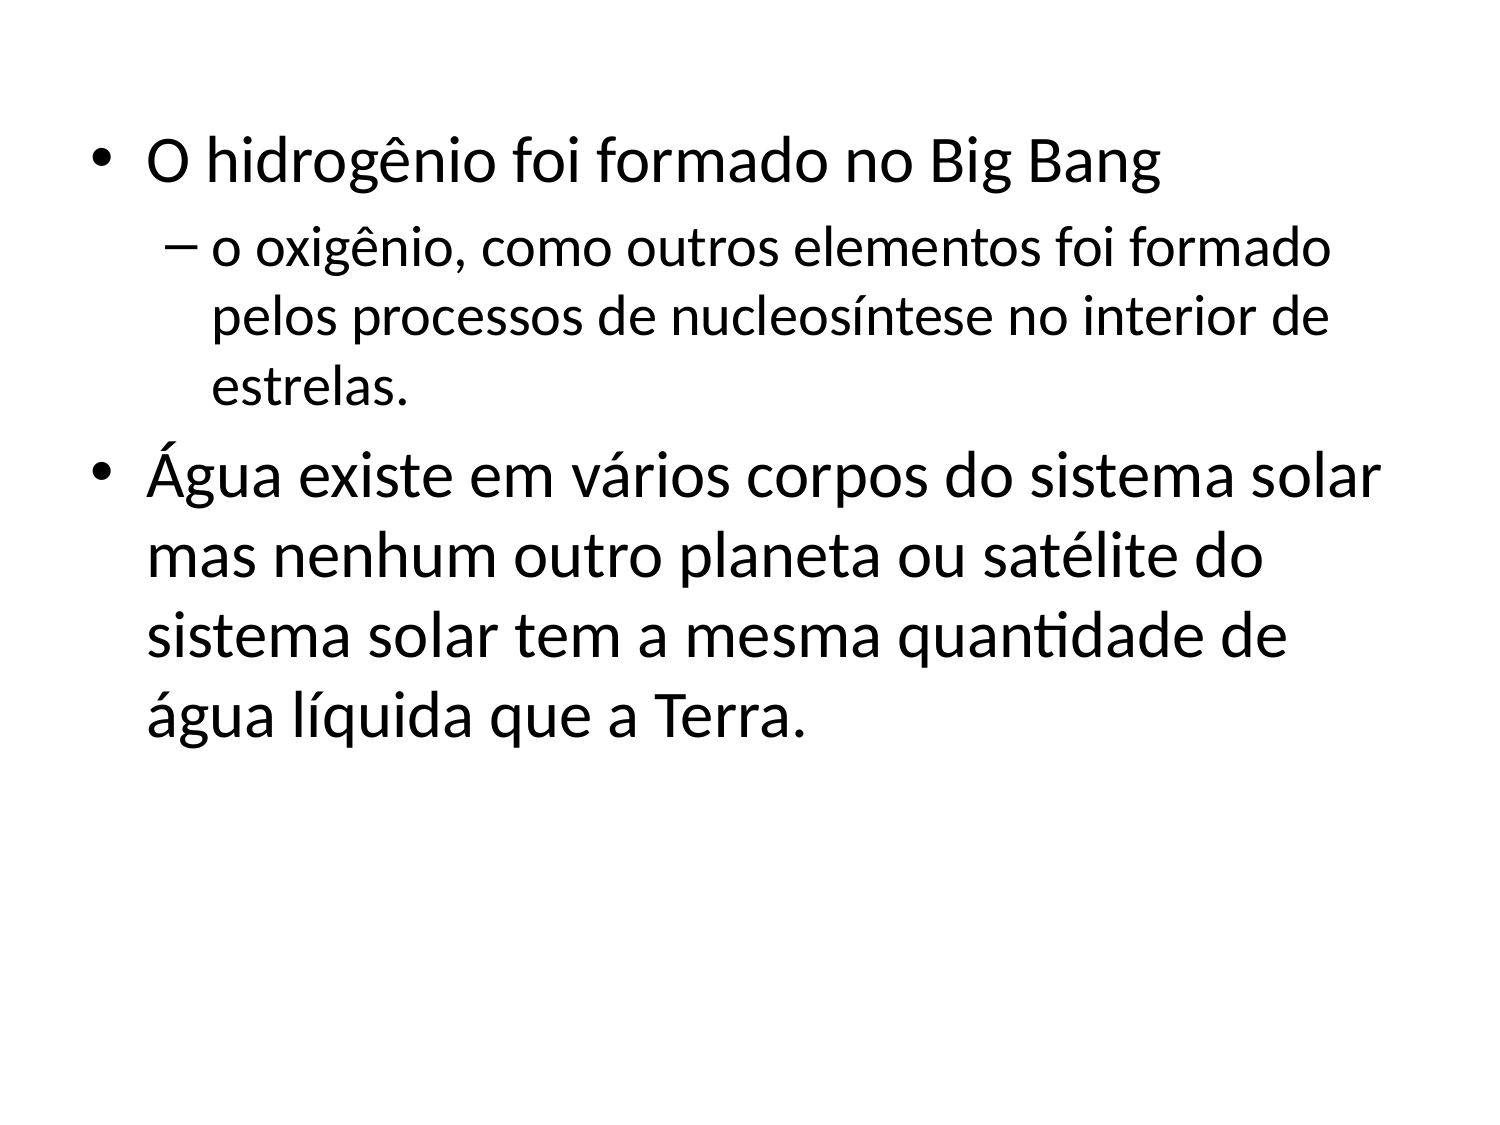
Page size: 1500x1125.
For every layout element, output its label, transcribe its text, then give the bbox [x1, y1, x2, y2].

list O hidrogênio foi formado no Big Bang o oxigênio, como outros elementos foi formado pelos processos de nucleosíntese no interior de estrelas. Água existe em vários corpos do sistema solar mas nenhum outro planeta ou satélite do sistema solar tem a mesma quantidade de água líquida que a Terra. [75, 108, 1425, 1125]
